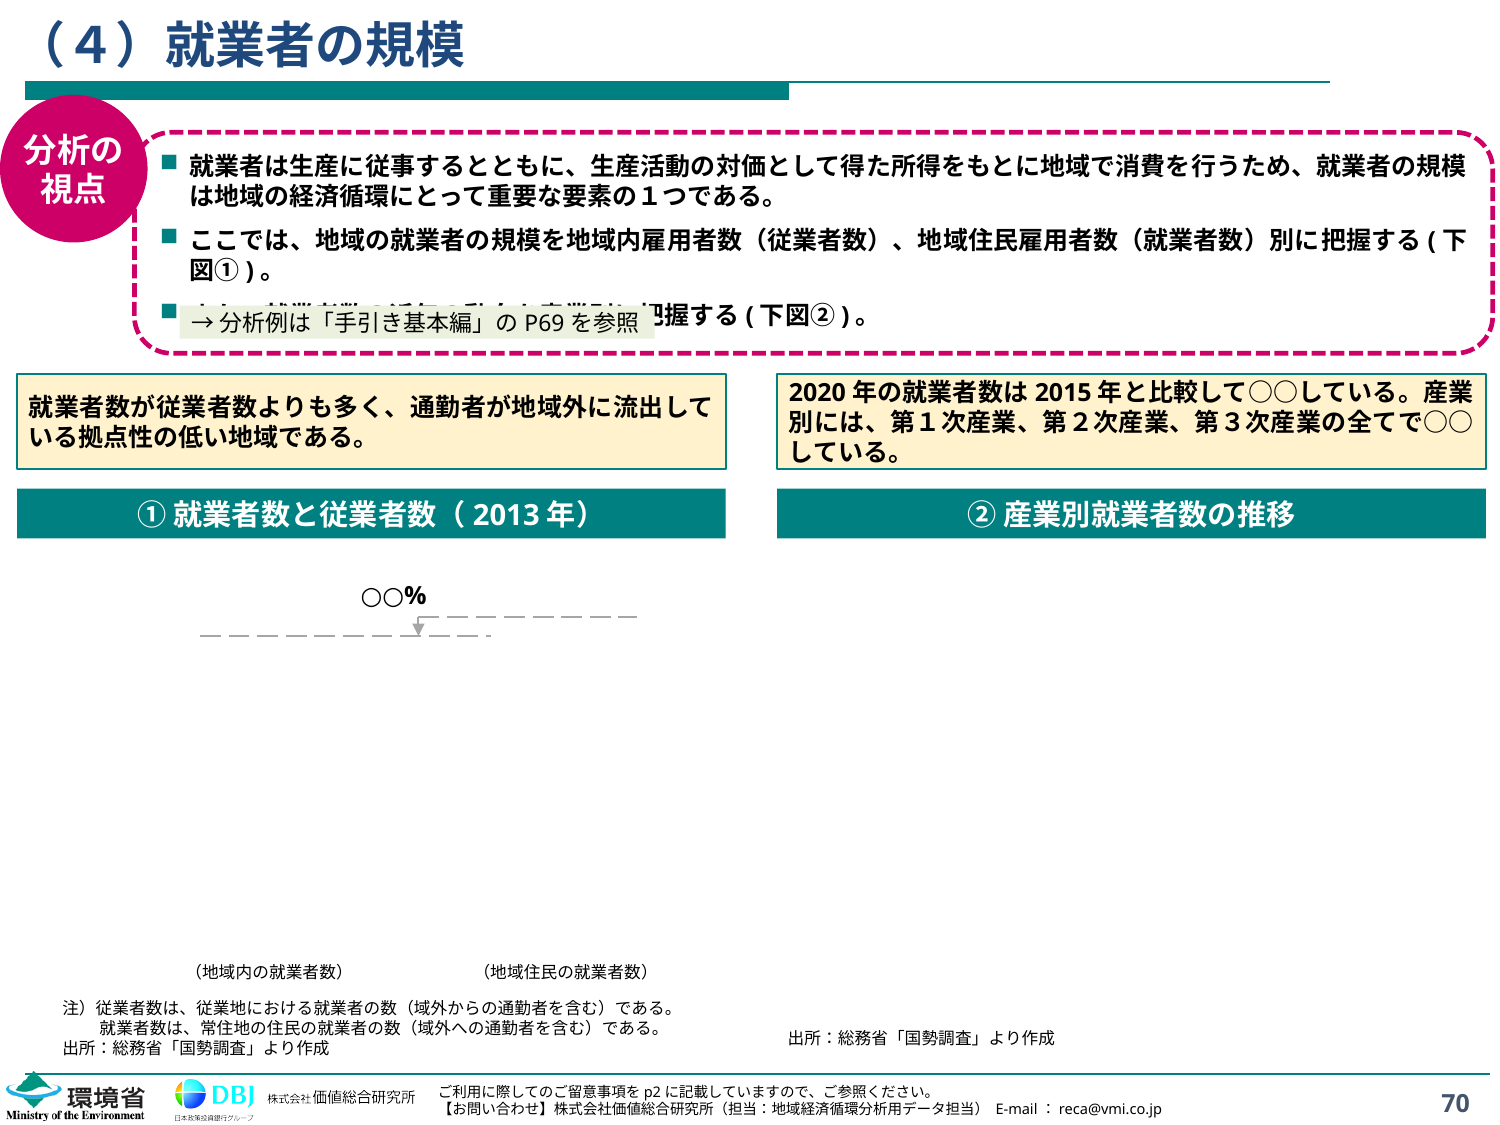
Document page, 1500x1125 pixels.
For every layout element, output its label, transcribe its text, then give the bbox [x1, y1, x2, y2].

text_box （地域住民の就業者数） [457, 954, 674, 990]
title （４）就業者の規模 [0, 0, 1304, 82]
picture [171, 1075, 419, 1125]
text_box 就業者は生産に従事するとともに、生産活動の対価として得た所得をもとに地域で消費を行うため、就業者の規模は地域の経済循環にとって重要な要素の１つである。 ここでは、地域の就業者の規模を地域内雇用者数（従業者数）、地域住民雇用者数（就業者数）別に把握する(下図①)。 また、就業者数の近年の動向を産業別に把握する(下図②)。 [134, 132, 1493, 354]
text_box ②産業別就業者数の推移 [777, 488, 1486, 539]
picture [2, 1071, 148, 1125]
text_box →分析例は「手引き基本編」のP69を参照 [179, 305, 655, 339]
text_box 出所：総務省「国勢調査」より作成 [772, 1020, 1305, 1056]
text_box ○○% [345, 571, 491, 617]
text_box 注）従業者数は、従業地における就業者の数（域外からの通勤者を含む）である。 就業者数は、常住地の住民の就業者の数（域外への通勤者を含む）である。 出所：総務省「国勢調査」より作成 [47, 990, 727, 1065]
slide_number 70 [1411, 1079, 1500, 1122]
text_box 就業者数が従業者数よりも多く、通勤者が地域外に流出している拠点性の低い地域である。 [17, 374, 726, 469]
text_box （地域内の就業者数） [165, 954, 373, 990]
text_box ①就業者数と従業者数（2013年） [17, 488, 726, 539]
text_box 2020年の就業者数は2015年と比較して○○している。産業別には、第１次産業、第２次産業、第３次産業の全てで○○している。 [777, 374, 1486, 469]
text_box 分析の 視点 [0, 94, 148, 243]
